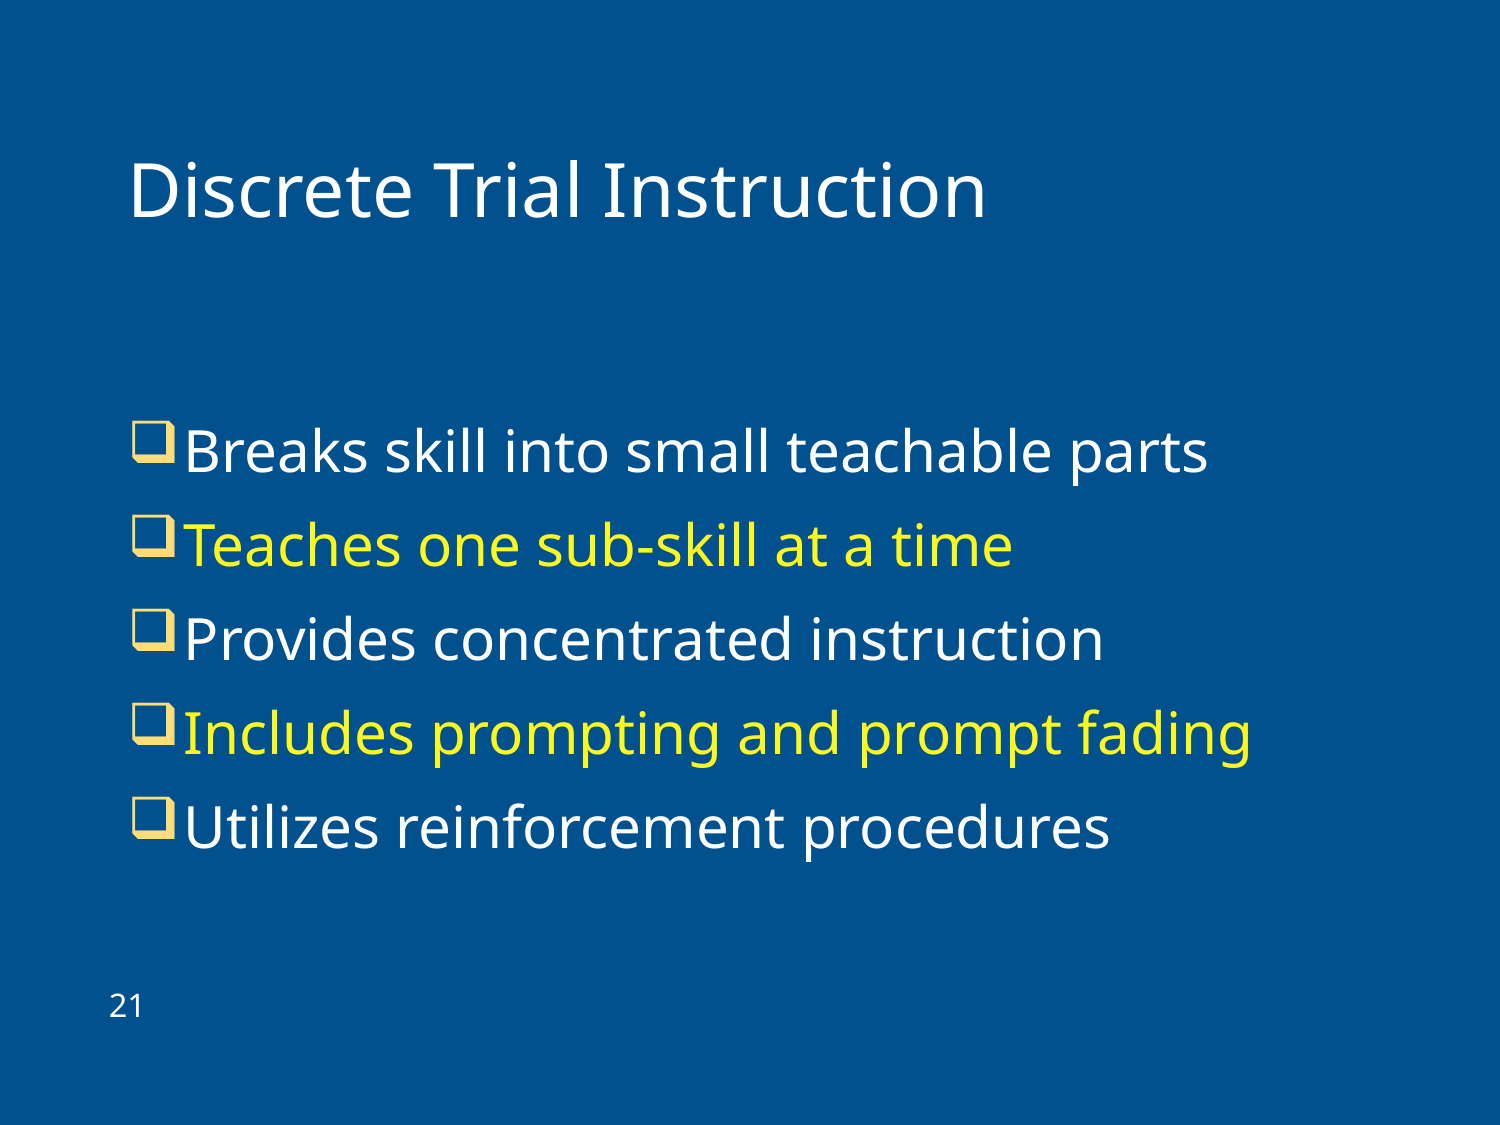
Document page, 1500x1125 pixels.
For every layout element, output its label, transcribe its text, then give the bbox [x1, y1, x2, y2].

title Discrete Trial Instruction [112, 75, 1388, 299]
slide_number 21 [93, 976, 194, 1037]
list Breaks skill into small teachable parts Teaches one sub-skill at a time Provides concentrated instruction Includes prompting and prompt fading Utilizes reinforcement procedures [112, 299, 1463, 975]
